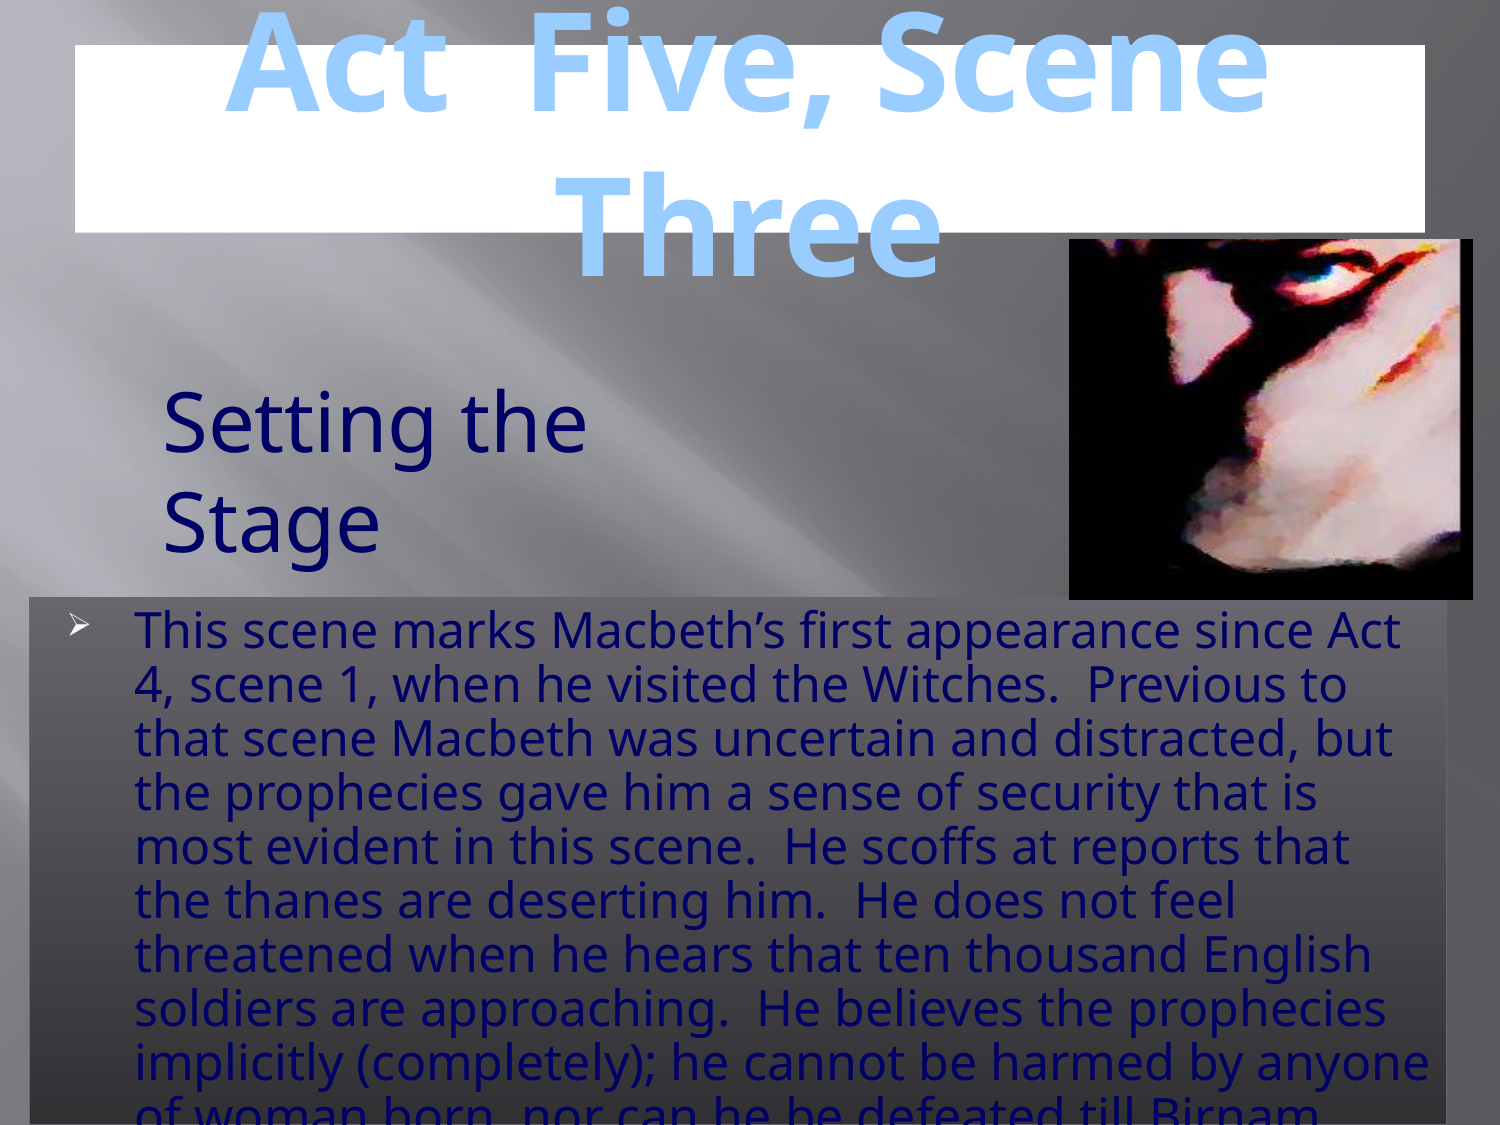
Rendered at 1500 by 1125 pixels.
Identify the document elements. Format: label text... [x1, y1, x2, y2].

title Act Five, Scene Three [75, 45, 1425, 233]
picture [1068, 238, 1474, 600]
list This scene marks Macbeth’s first appearance since Act 4, scene 1, when he visited the Witches. Previous to that scene Macbeth was uncertain and distracted, but the prophecies gave him a sense of security that is most evident in this scene. He scoffs at reports that the thanes are deserting him. He does not feel threatened when he hears that ten thousand English soldiers are approaching. He believes the prophecies implicitly (completely); he cannot be harmed by anyone of woman born, nor can he be defeated till Birnam Wood comes to Dunsinane. [29, 597, 1447, 1125]
text_box Setting the Stage [147, 361, 833, 577]
